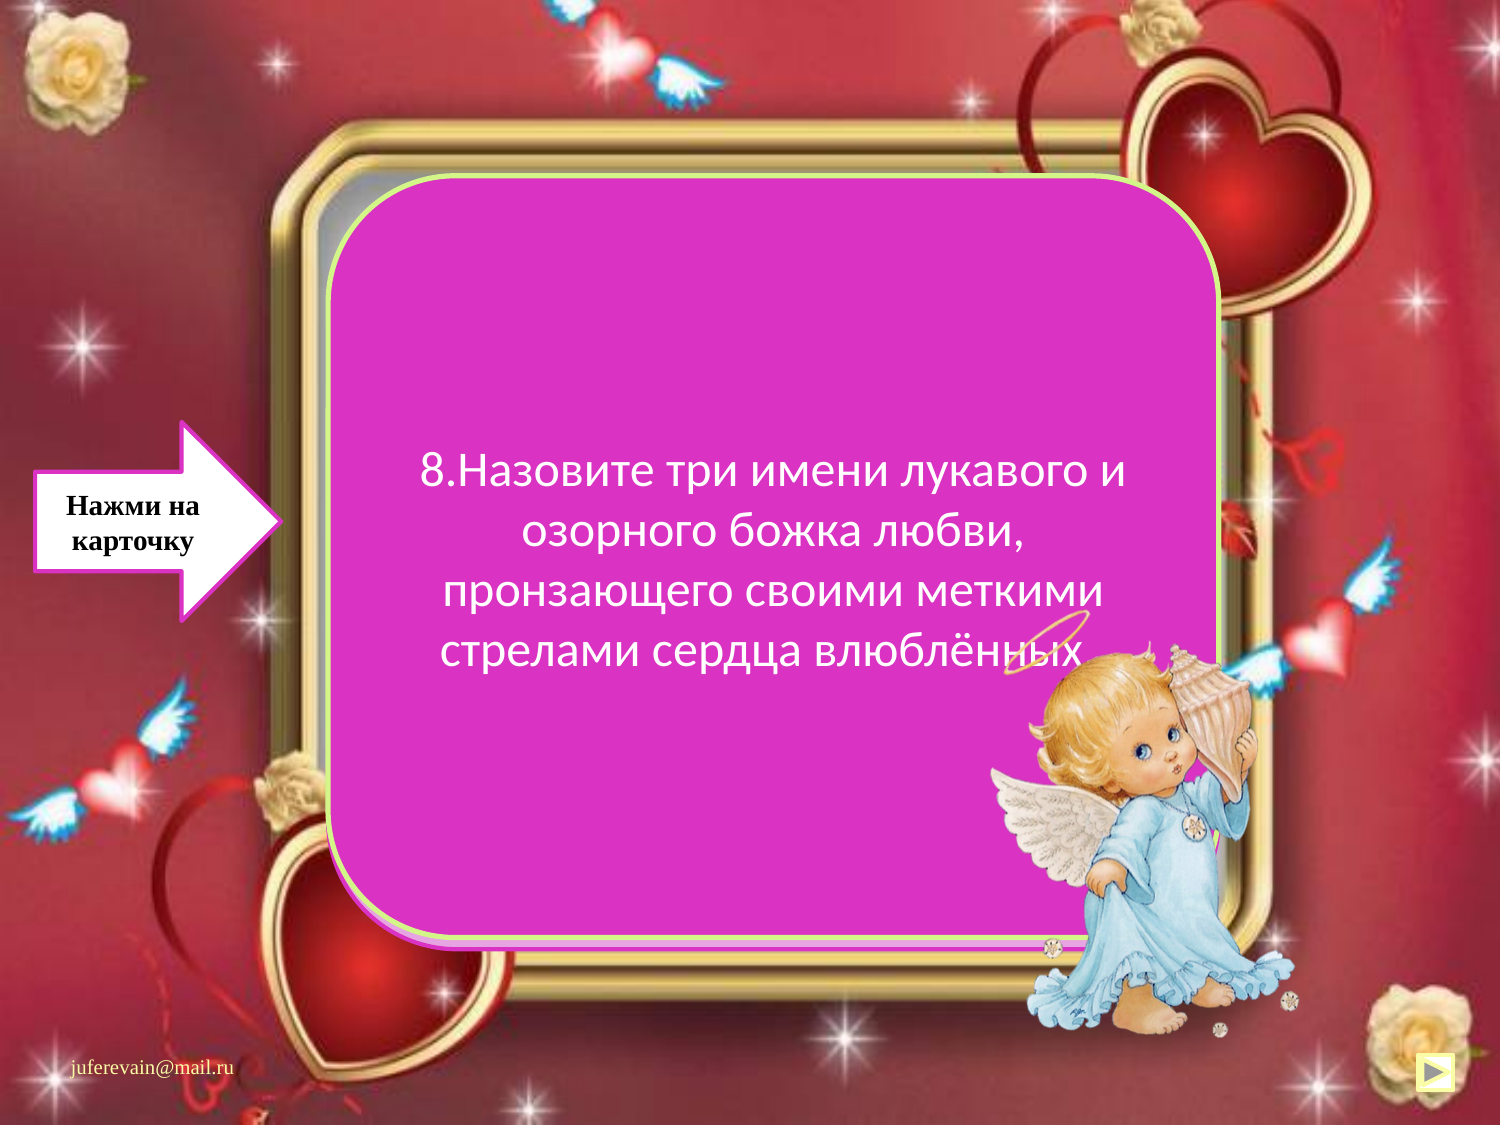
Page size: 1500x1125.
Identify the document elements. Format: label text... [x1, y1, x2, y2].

text_box 8.Назовите три имени лукавого и озорного божка любви, пронзающего своими меткими стрелами сердца влюблённых. [401, 928, 943, 940]
picture [0, 0, 1500, 1125]
text_box [1416, 1053, 1455, 1092]
text_box Эрот, Амур, Купидон [382, 928, 943, 952]
text_box [314, 150, 1244, 928]
text_box Нажми на карточку [33, 419, 284, 624]
